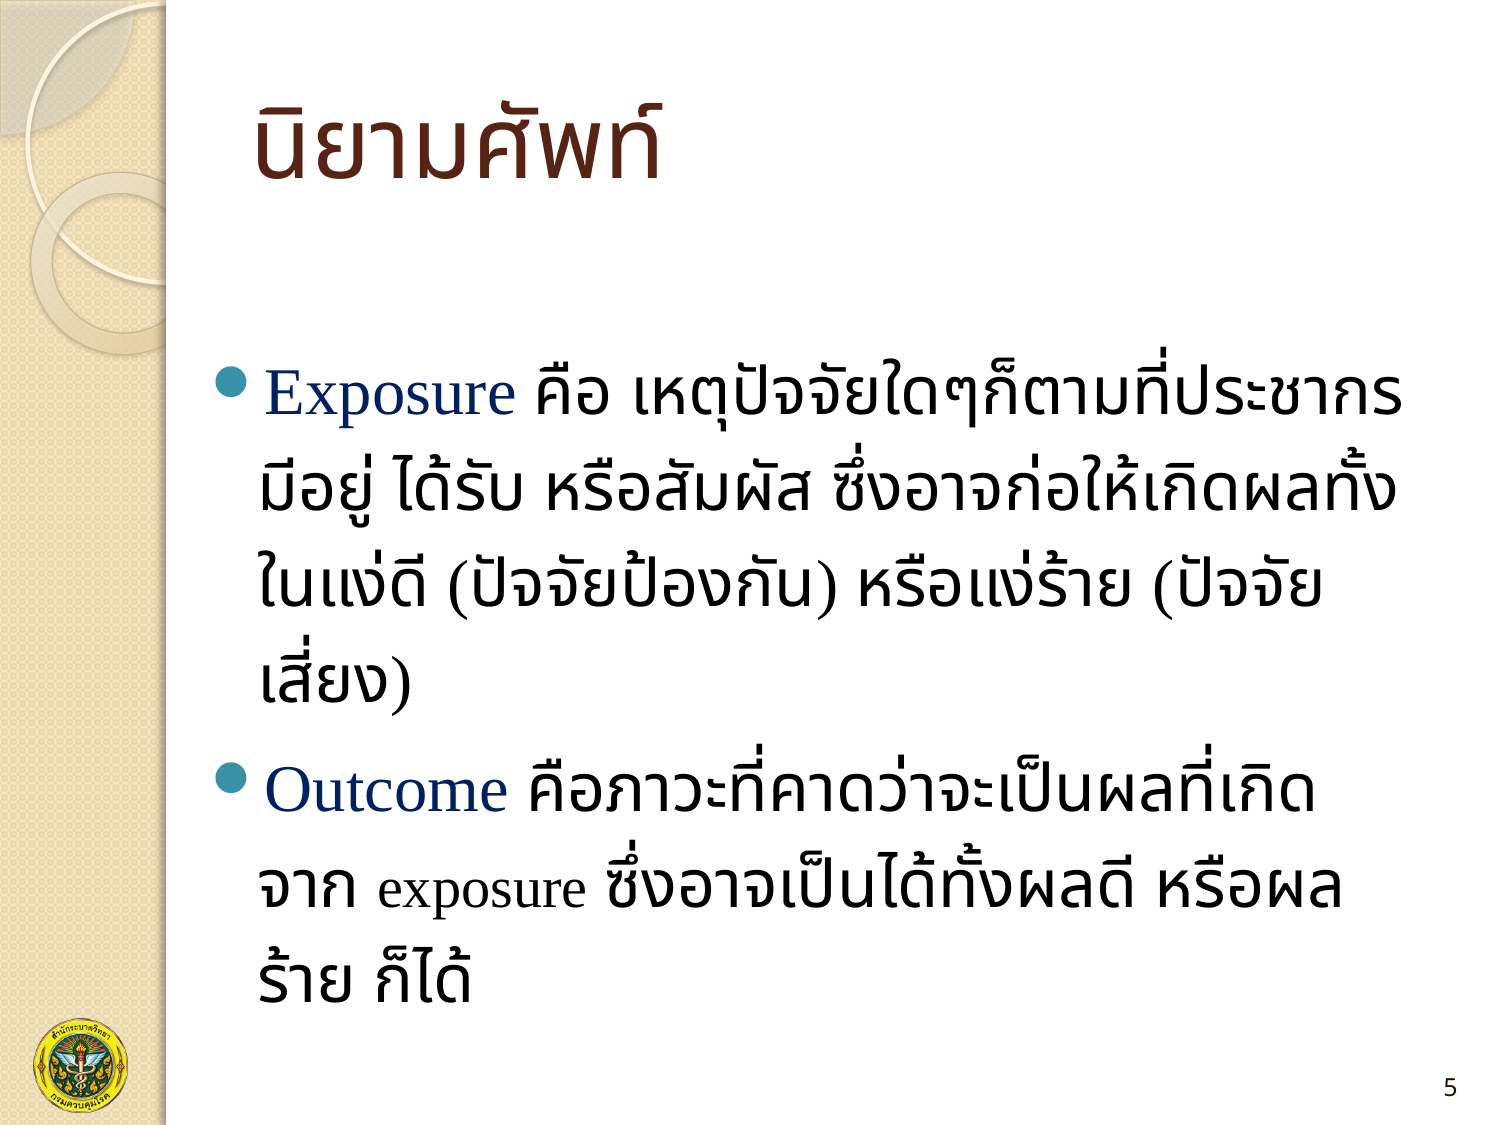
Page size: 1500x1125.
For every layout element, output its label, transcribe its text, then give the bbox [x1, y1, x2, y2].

list Exposure คือ เหตุปัจจัยใดๆก็ตามที่ประชากรมีอยู่ ได้รับ หรือสัมผัส ซึ่งอาจก่อให้เกิดผลทั้งในแง่ดี (ปัจจัยป้องกัน) หรือแง่ร้าย (ปัจจัยเสี่ยง) Outcome คือภาวะที่คาดว่าจะเป็นผลที่เกิดจาก exposure ซึ่งอาจเป็นได้ทั้งผลดี หรือผลร้าย ก็ได้ [183, 324, 1425, 1038]
picture [33, 1018, 128, 1113]
title นิยามศัพท์ [235, 45, 1466, 233]
slide_number 5 [1413, 1034, 1488, 1113]
